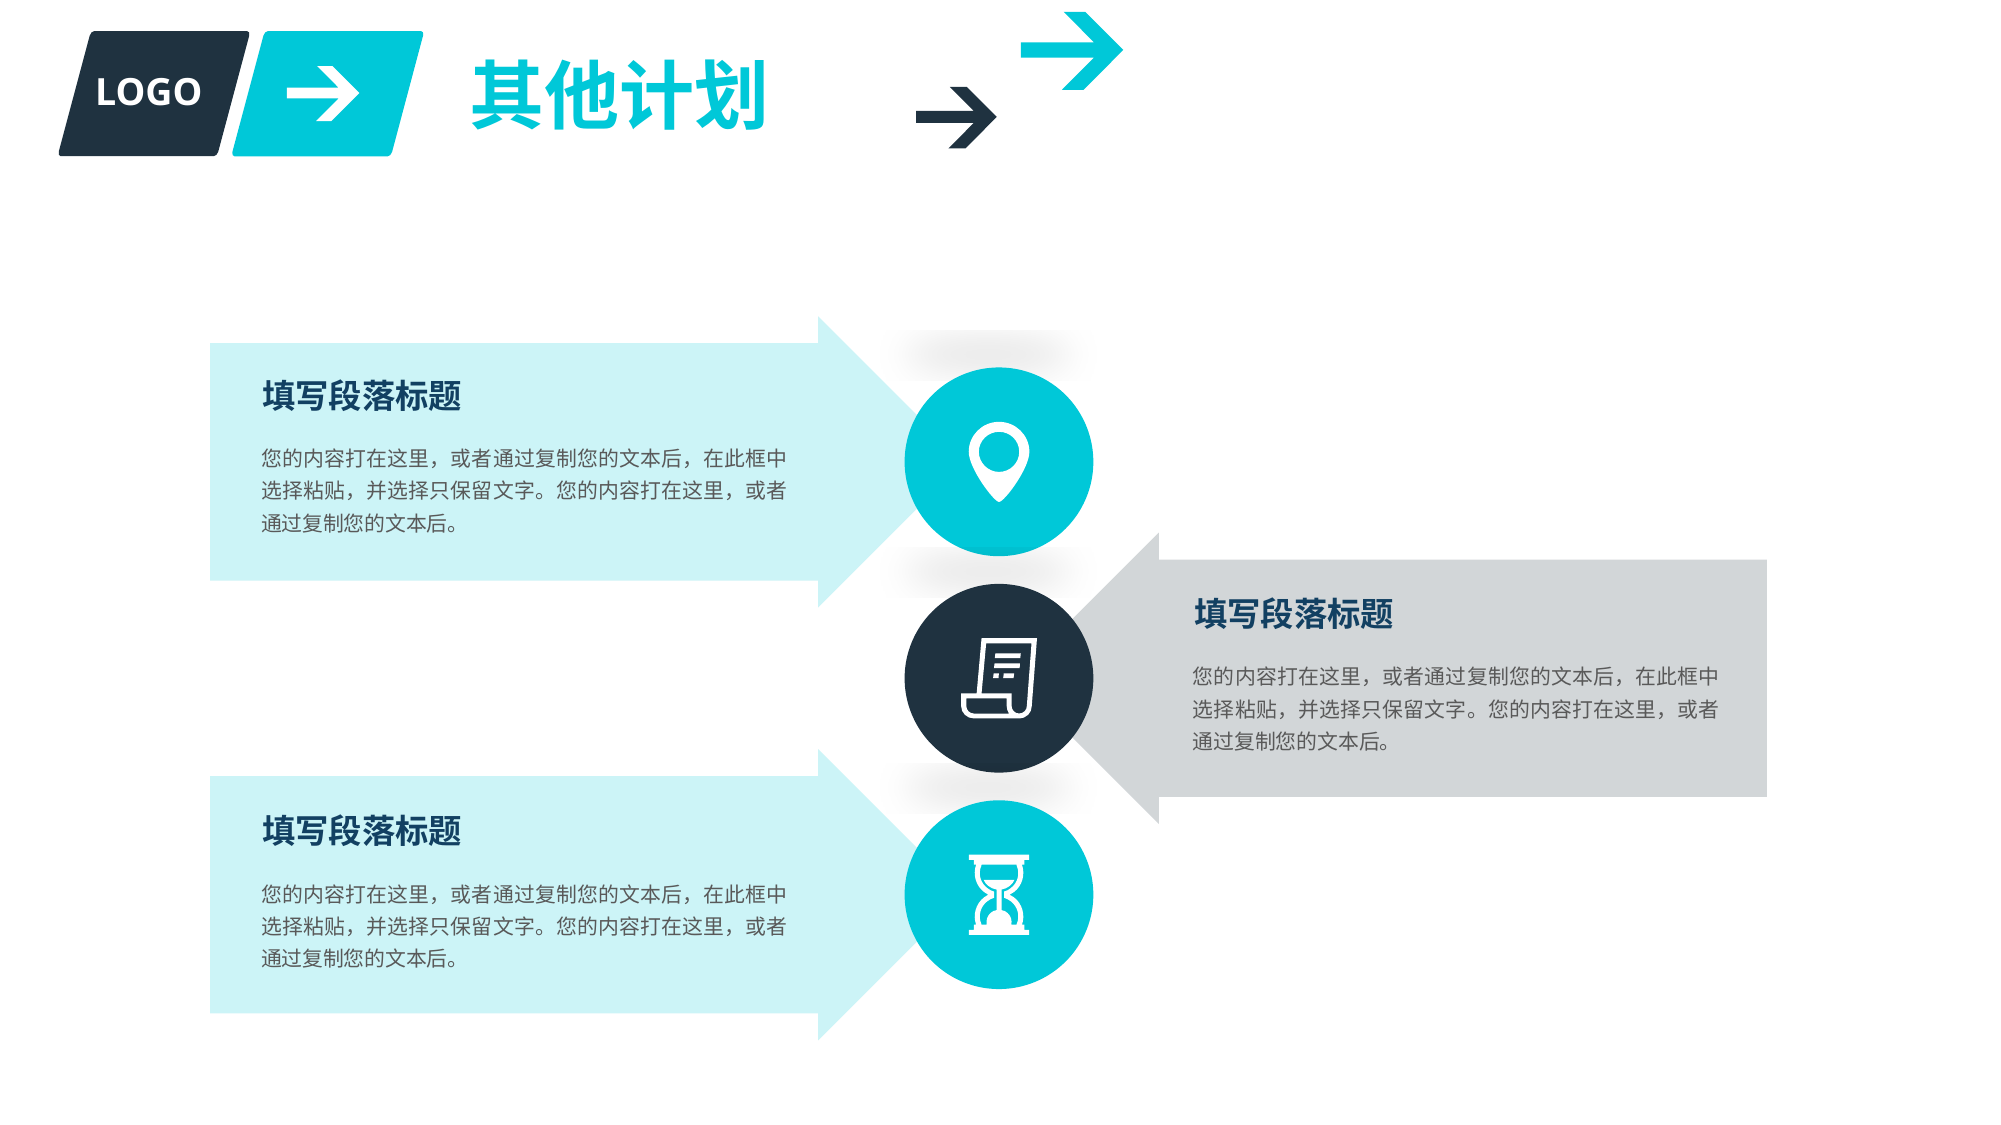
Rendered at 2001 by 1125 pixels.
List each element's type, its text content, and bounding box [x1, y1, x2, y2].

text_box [58, 31, 424, 157]
text_box [209, 746, 916, 1043]
text_box 您的内容打在这里，或者通过复制您的文本后，在此框中选择粘贴，并选择只保留文字。您的内容打在这里，或者通过复制您的文本后。 [246, 866, 803, 979]
text_box [1020, 11, 1124, 90]
text_box [968, 421, 1030, 502]
text_box [903, 366, 1095, 547]
text_box [1073, 530, 1768, 827]
text_box [903, 582, 1095, 764]
text_box [916, 86, 997, 149]
text_box [961, 638, 1038, 719]
text_box 填写段落标题 [247, 367, 477, 423]
text_box 填写段落标题 [247, 803, 477, 858]
text_box [968, 854, 1030, 935]
text_box [209, 313, 917, 610]
text_box 您的内容打在这里，或者通过复制您的文本后，在此框中选择粘贴，并选择只保留文字。您的内容打在这里，或者通过复制您的文本后。 [246, 430, 803, 543]
text_box 其他计划 [454, 41, 1074, 147]
text_box 您的内容打在这里，或者通过复制您的文本后，在此框中选择粘贴，并选择只保留文字。您的内容打在这里，或者通过复制您的文本后。 [1178, 648, 1735, 761]
text_box 填写段落标题 [1179, 585, 1409, 641]
text_box [903, 799, 1095, 991]
